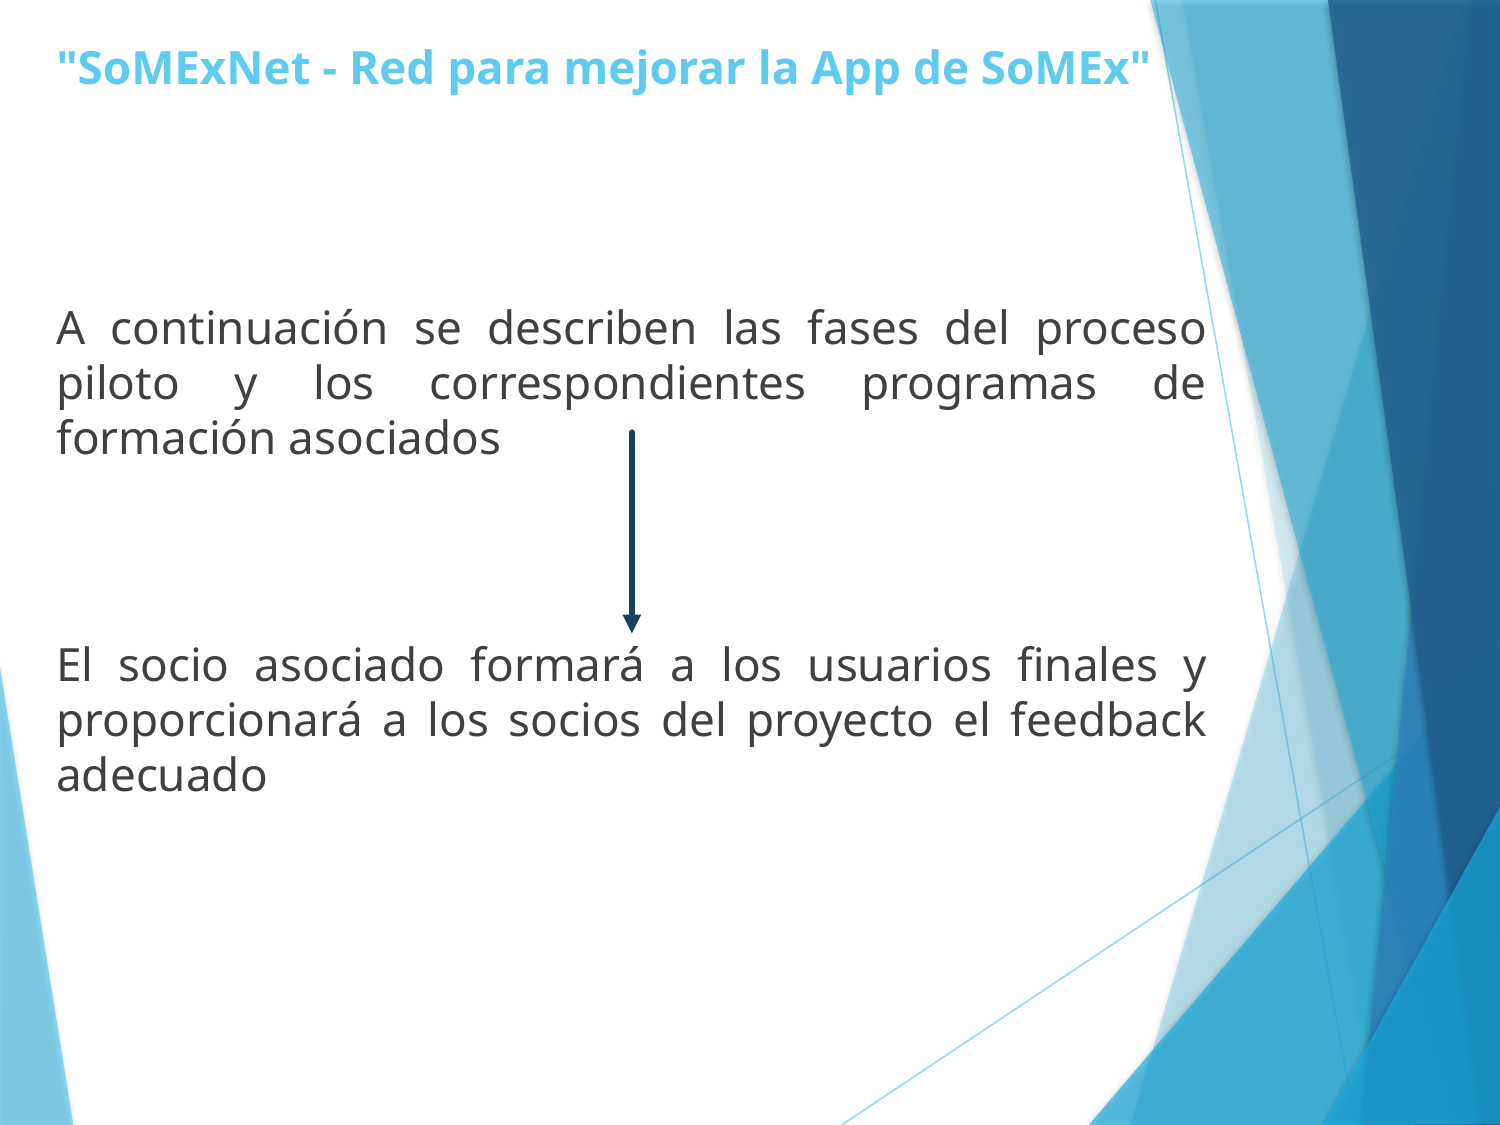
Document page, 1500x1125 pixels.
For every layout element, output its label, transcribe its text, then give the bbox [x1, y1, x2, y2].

title "SoMExNet - Red para mejorar la App de SoMEx" [41, 30, 1415, 114]
list A continuación se describen las fases del proceso piloto y los correspondientes programas de formación asociados El socio asociado formará a los usuarios finales y proporcionará a los socios del proyecto el feedback adecuado [41, 290, 1223, 858]
